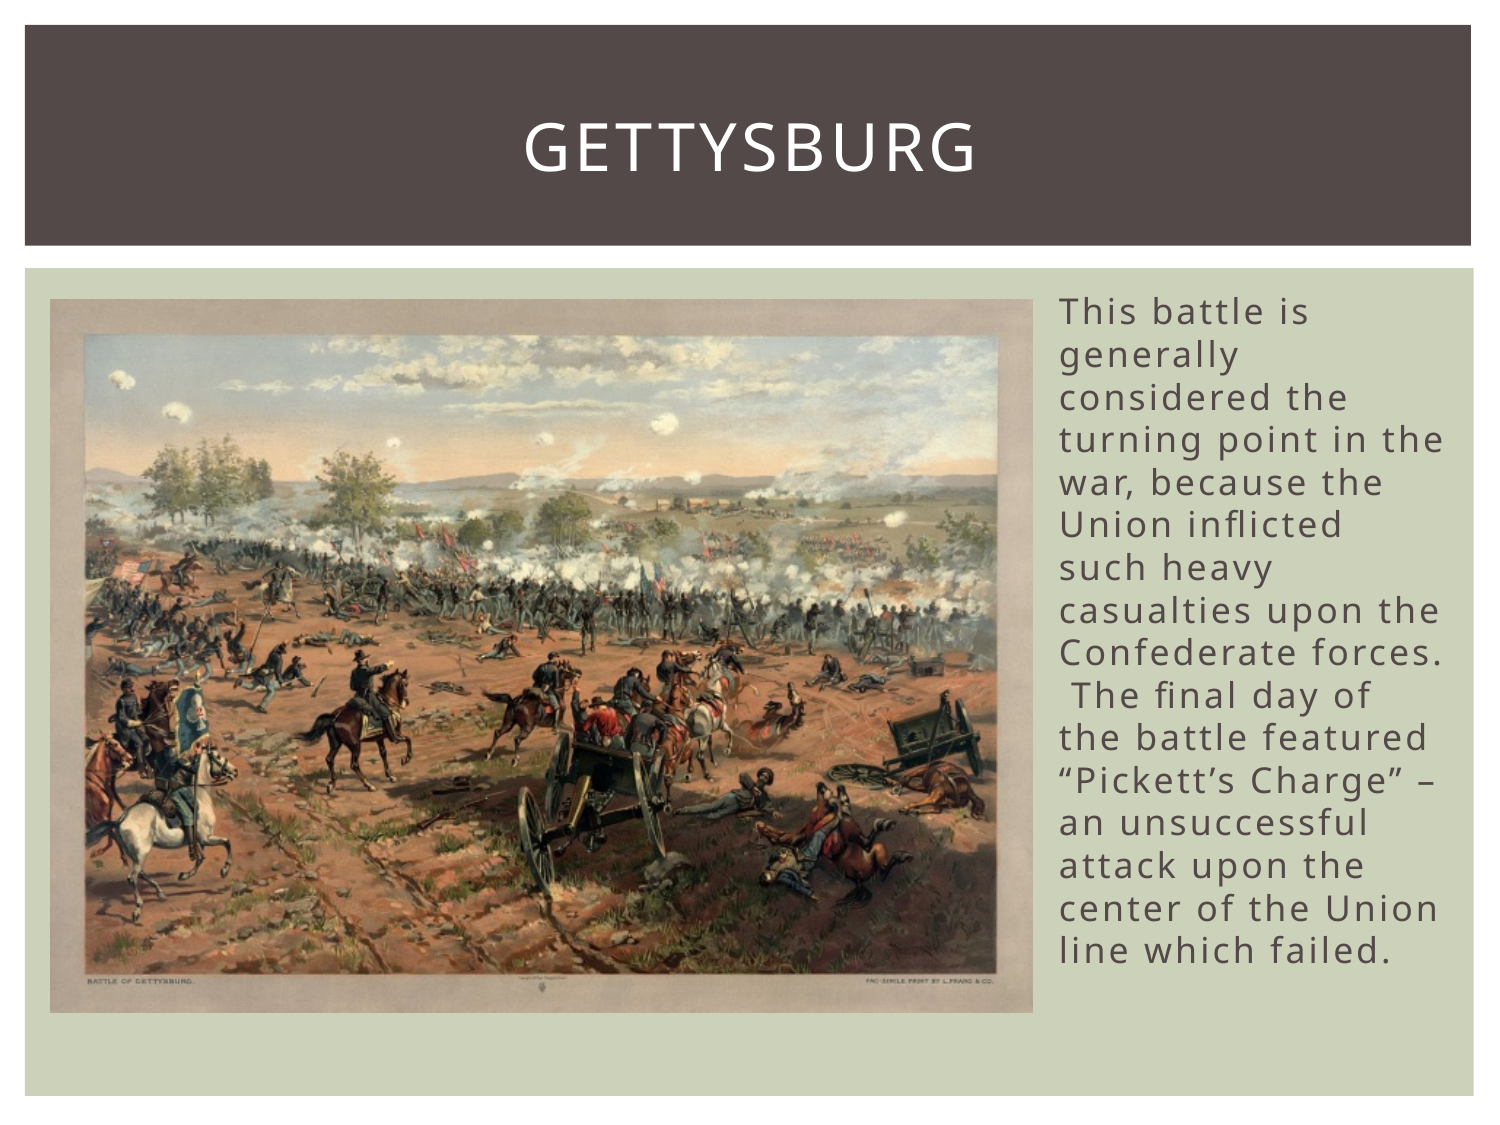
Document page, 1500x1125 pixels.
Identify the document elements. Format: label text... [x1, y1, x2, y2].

title Gettysburg [62, 58, 1438, 232]
list This battle is generally considered the turning point in the war, because the Union inflicted such heavy casualties upon the Confederate forces. The final day of the battle featured “Pickett’s Charge” – an unsuccessful attack upon the center of the Union line which failed. [1037, 281, 1463, 1005]
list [49, 299, 1034, 1013]
